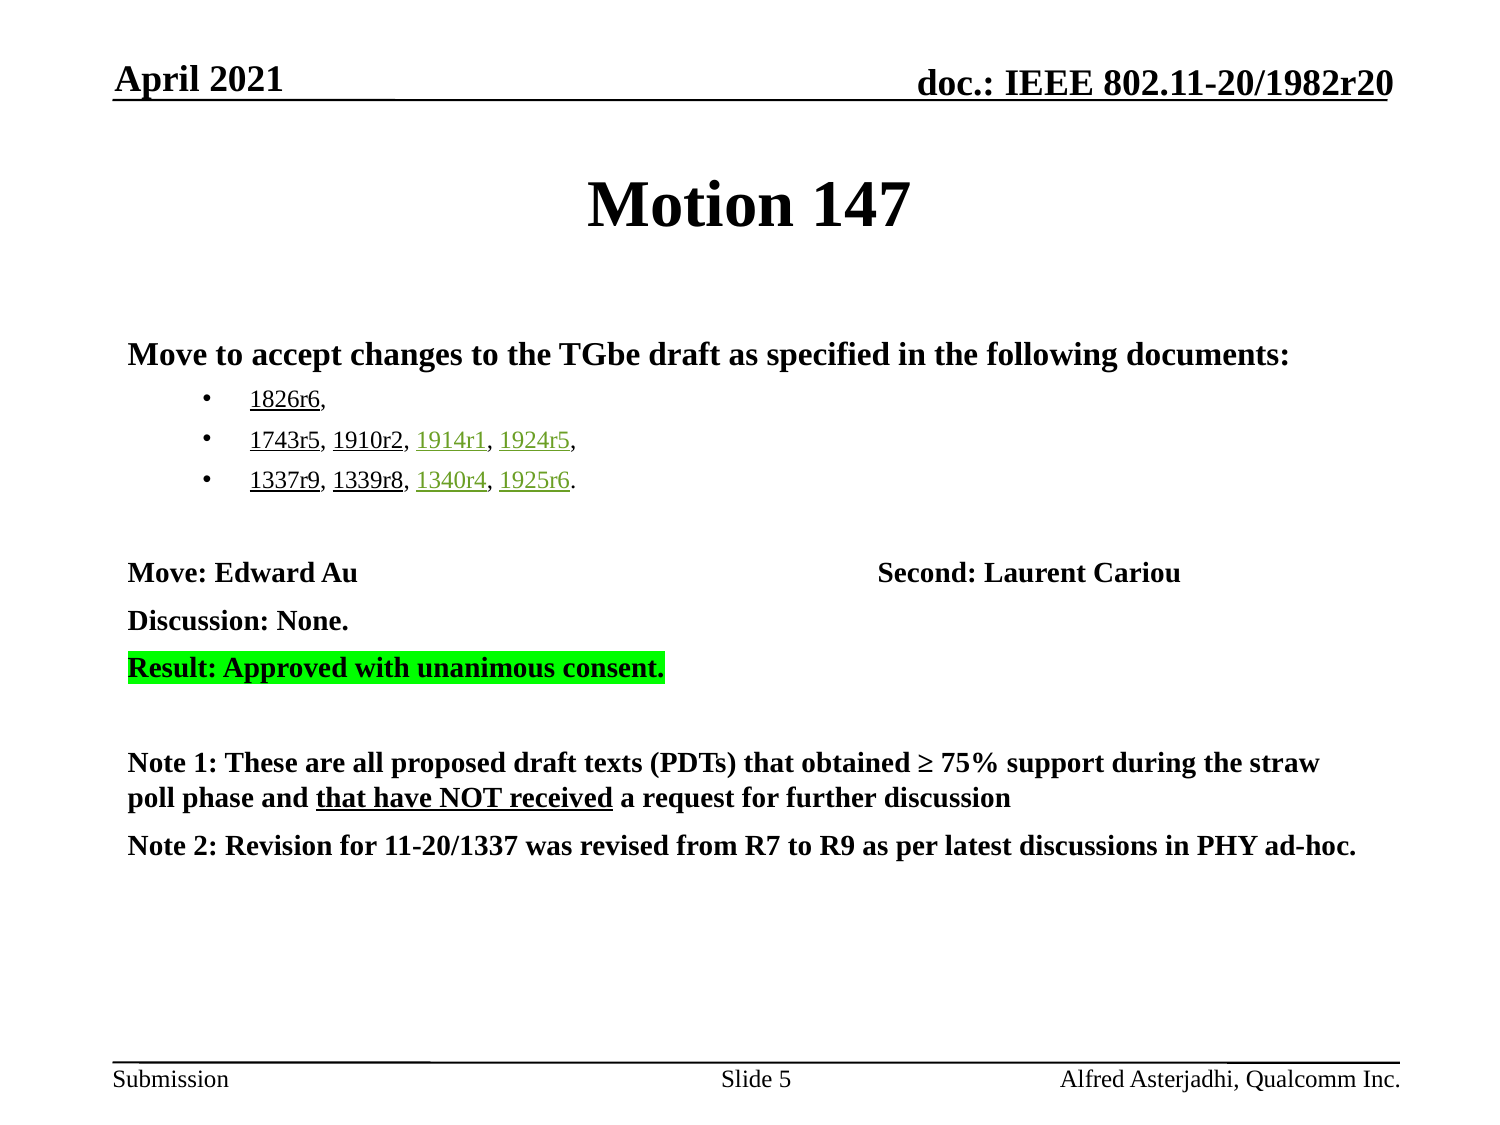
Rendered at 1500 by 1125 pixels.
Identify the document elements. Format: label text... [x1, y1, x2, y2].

title Motion 147 [112, 112, 1388, 288]
footer Alfred Asterjadhi, Qualcomm Inc. [878, 1061, 1402, 1093]
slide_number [114, 54, 423, 100]
list Move to accept changes to the TGbe draft as specified in the following documents: 1826r6, 1743r5, 1910r2, 1914r1, 1924r5, 1337r9, 1339r8, 1340r4, 1925r6. Move: Edward Au Second: Laurent Cariou Discussion: None. Result: Approved with unanimous consent. Note 1: These are all proposed draft texts (PDTs) that obtained ≥ 75% support during the straw poll phase and that have NOT received a request for further discussion Note 2: Revision for 11-20/1337 was revised from R7 to R9 as per latest discussions in PHY ad-hoc. [112, 324, 1388, 1051]
slide_number Slide 5 [712, 1061, 800, 1123]
